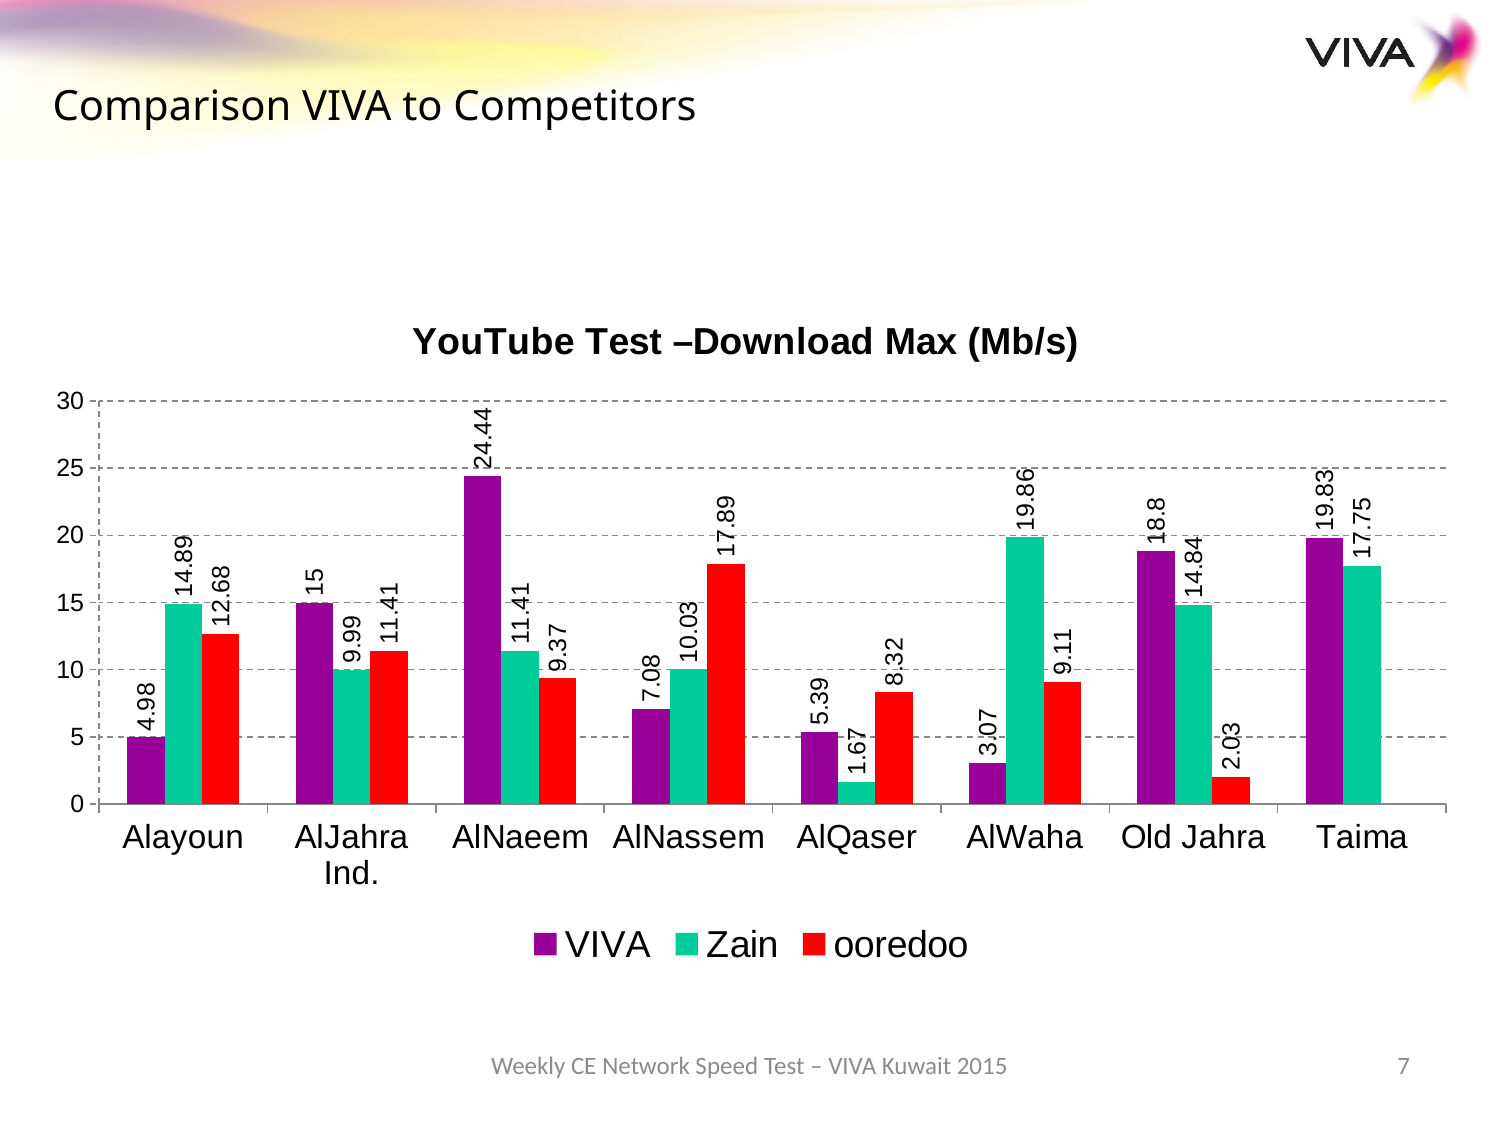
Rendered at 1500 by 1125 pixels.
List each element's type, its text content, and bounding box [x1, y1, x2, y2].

picture [1300, 12, 1485, 105]
chart [27, 287, 1476, 974]
text_box Comparison VIVA to Competitors [37, 24, 1278, 184]
text_box Weekly CE Network Speed Test – VIVA Kuwait 2015 [205, 1042, 1074, 1103]
text_box 7 [1074, 1042, 1425, 1103]
picture [0, 0, 1089, 160]
